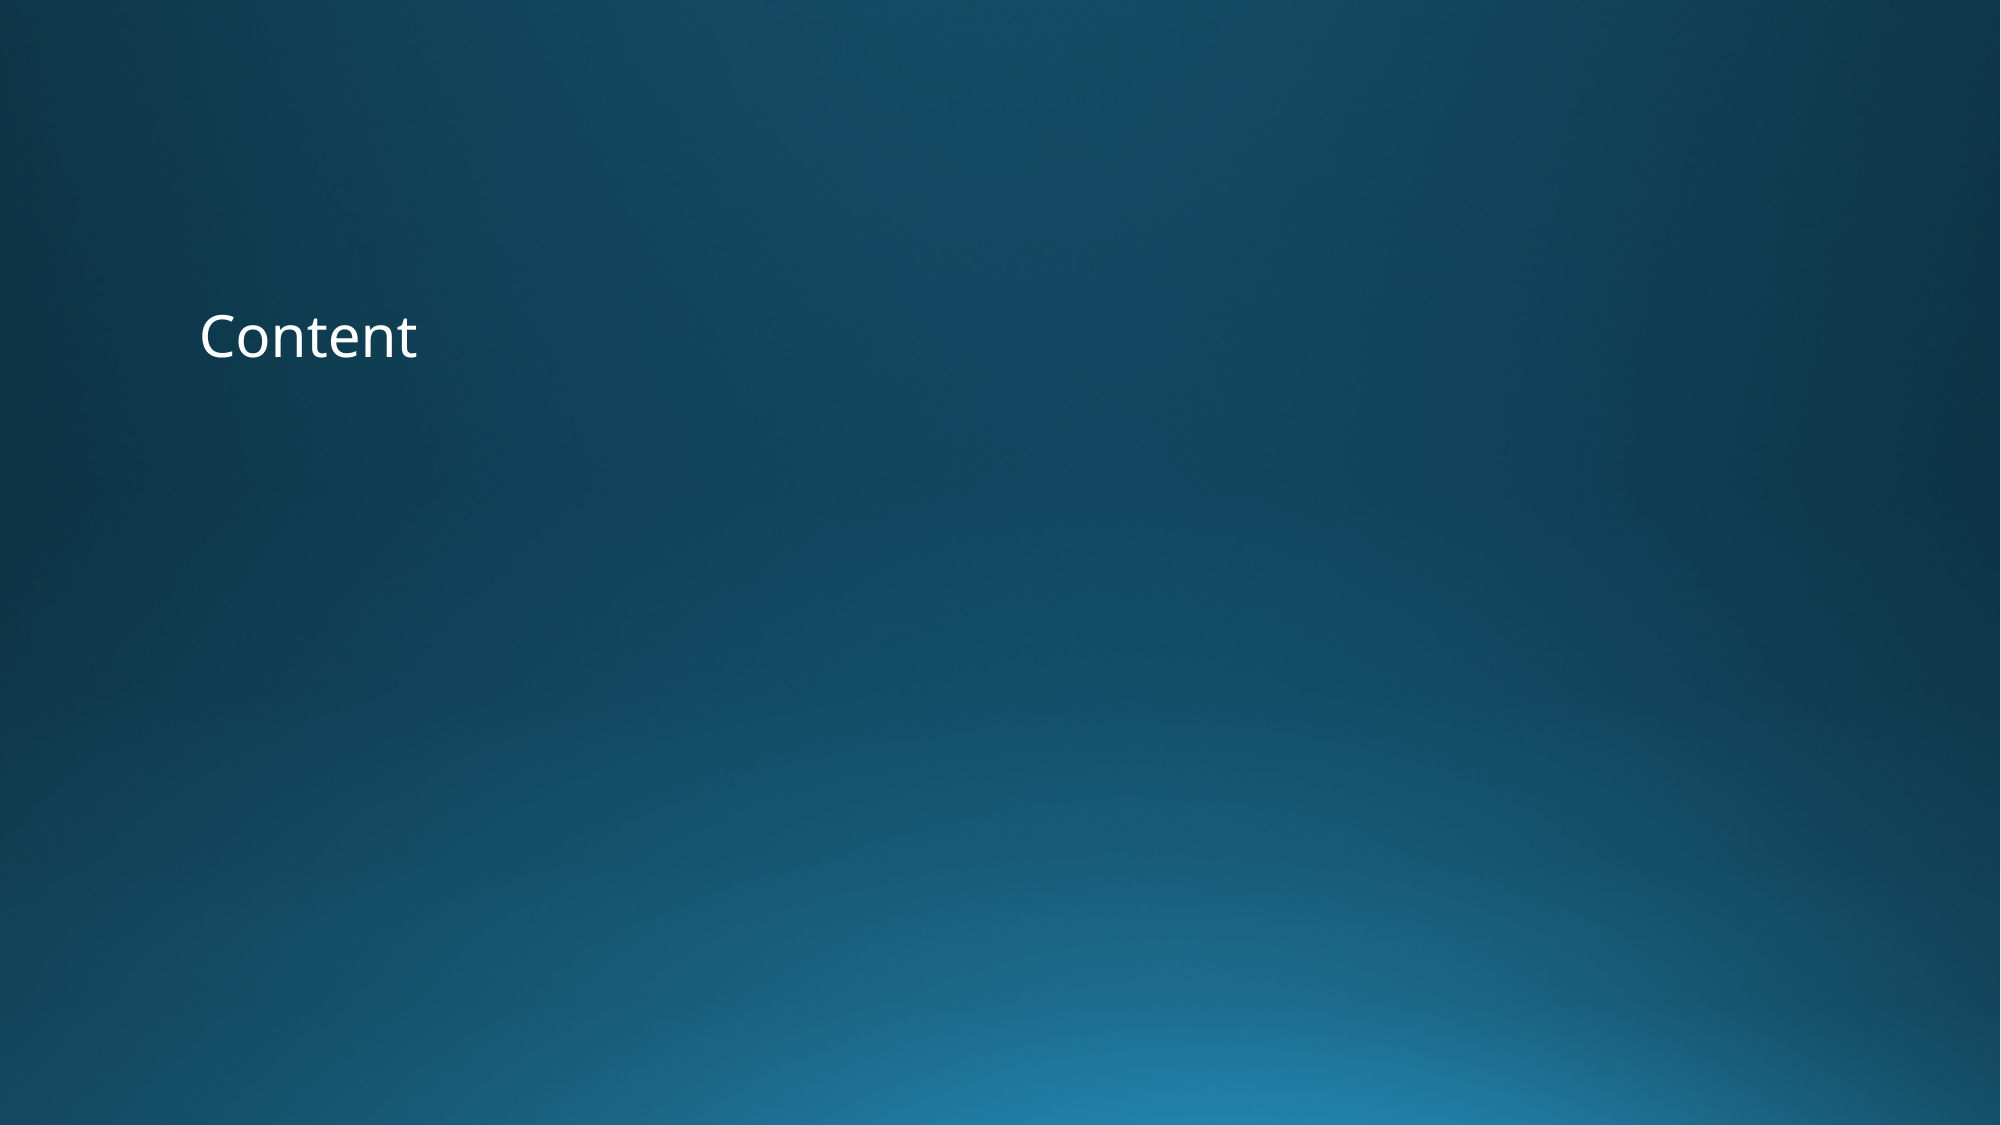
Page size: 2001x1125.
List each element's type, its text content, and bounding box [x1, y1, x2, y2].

picture [0, 0, 2001, 1125]
list Content [183, 299, 1863, 1014]
